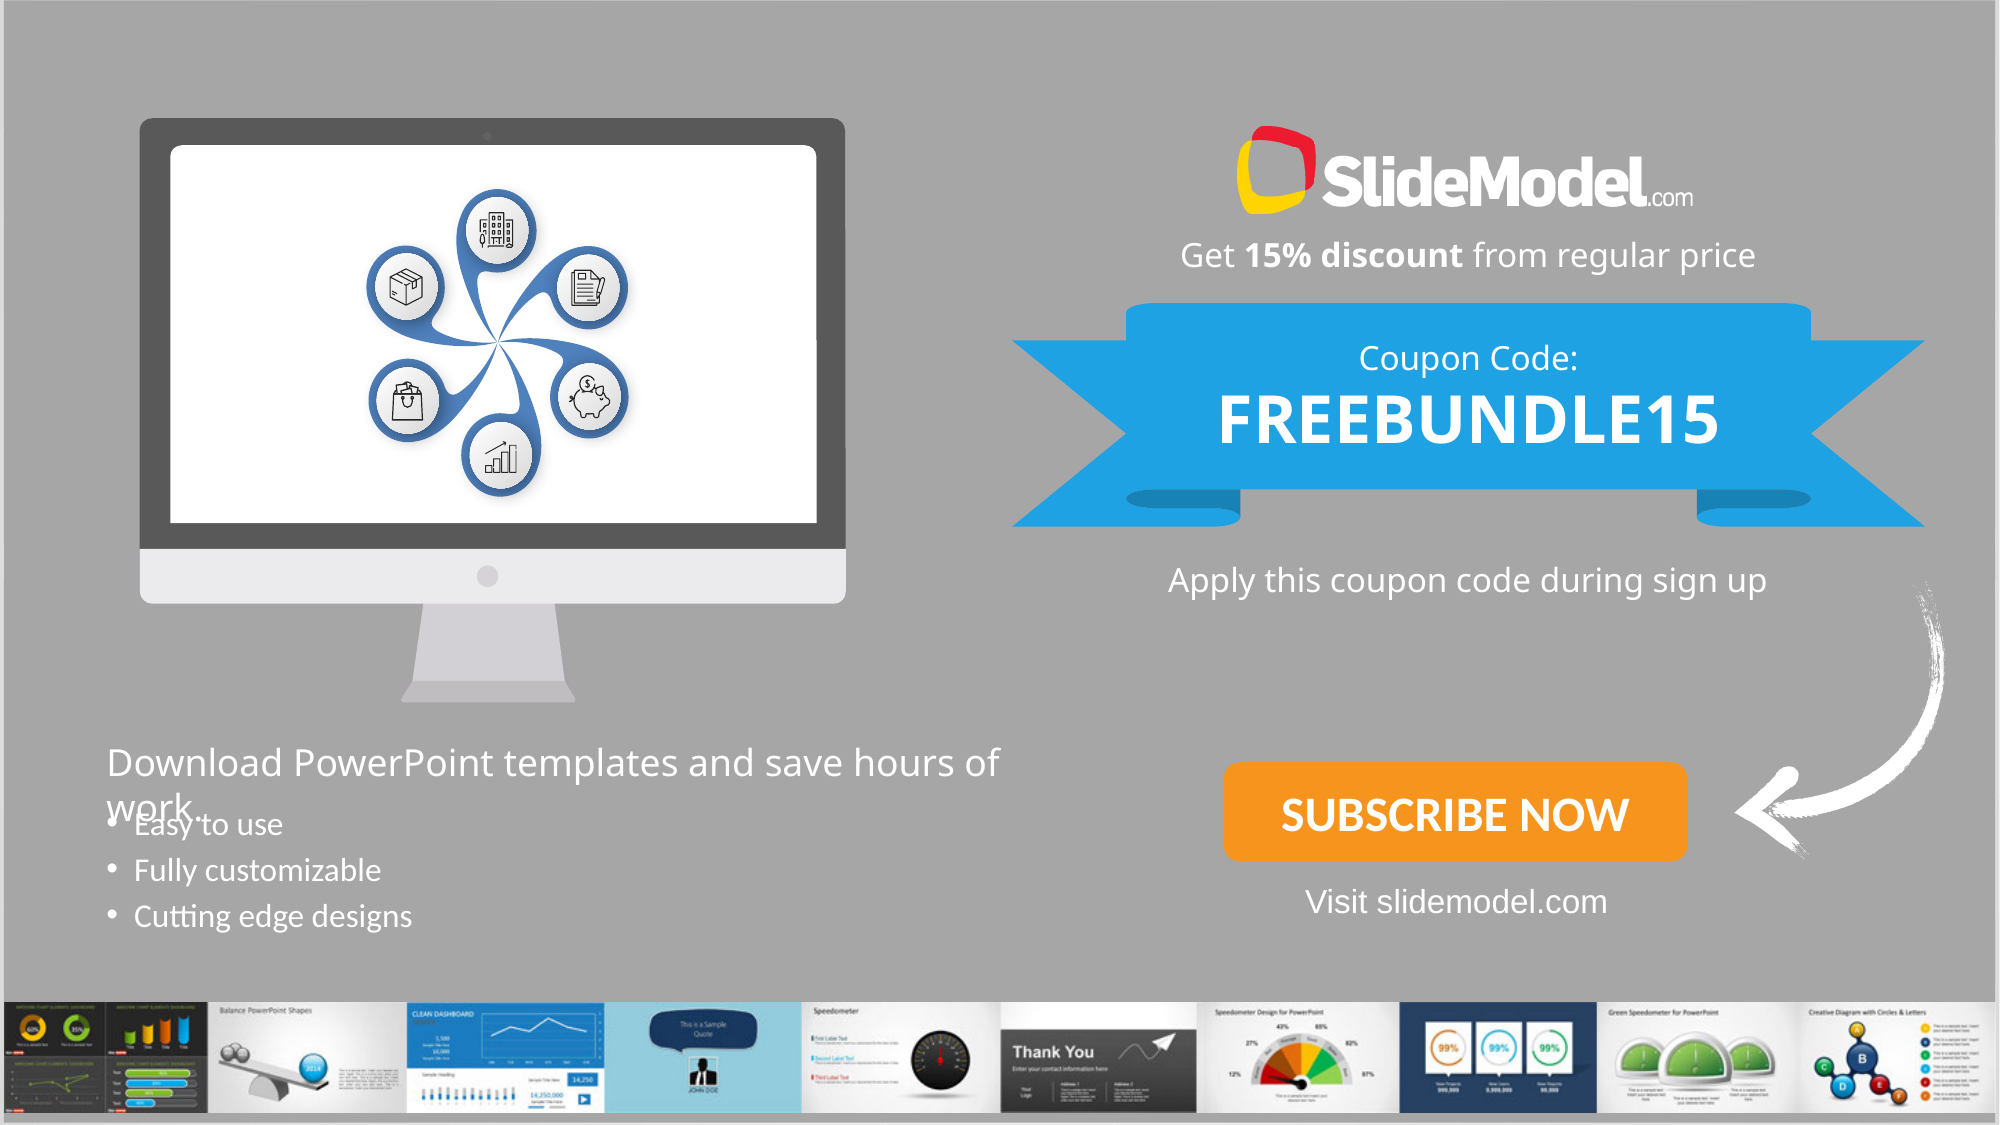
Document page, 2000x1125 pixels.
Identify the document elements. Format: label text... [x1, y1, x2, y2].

text_box [1926, 587, 1934, 601]
text_box [2, 0, 1997, 1004]
text_box Coupon Code: FREEBUNDLE15 [1172, 329, 1765, 464]
text_box SUBSCRIBE NOW [1221, 759, 1690, 864]
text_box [362, 188, 634, 498]
text_box Apply this coupon code during sign up [1129, 551, 1808, 607]
text_box Visit slidemodel.com [1247, 873, 1667, 927]
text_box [139, 117, 847, 703]
picture [3, 1002, 1996, 1114]
text_box Easy to use Fully customizable Cutting edge designs [91, 837, 863, 942]
text_box [1734, 594, 1946, 860]
text_box Get 15% discount from regular price [1057, 226, 1880, 281]
text_box [1012, 303, 1926, 527]
picture [1236, 126, 1694, 214]
text_box Download PowerPoint templates and save hours of work. [91, 732, 1058, 837]
